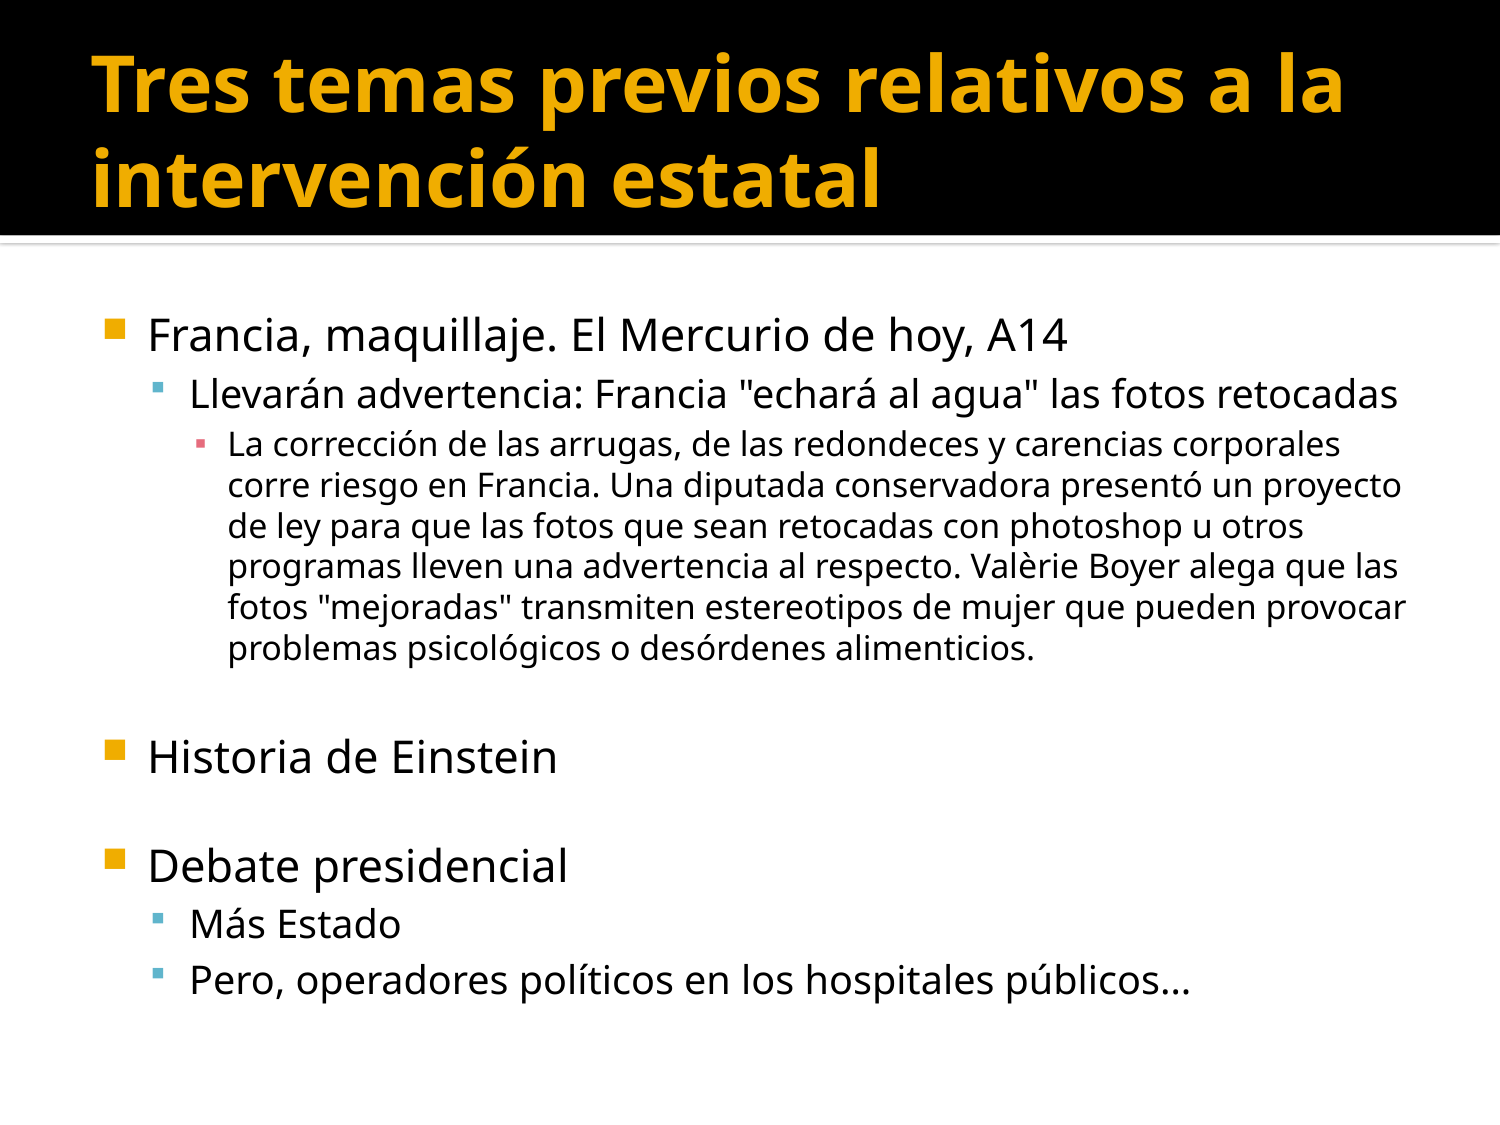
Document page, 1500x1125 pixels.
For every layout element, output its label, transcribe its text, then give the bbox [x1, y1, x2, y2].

list Francia, maquillaje. El Mercurio de hoy, A14 Llevarán advertencia: Francia "echará al agua" las fotos retocadas La corrección de las arrugas, de las redondeces y carencias corporales corre riesgo en Francia. Una diputada conservadora presentó un proyecto de ley para que las fotos que sean retocadas con photoshop u otros programas lleven una advertencia al respecto. Valèrie Boyer alega que las fotos "mejoradas" transmiten estereotipos de mujer que pueden provocar problemas psicológicos o desórdenes alimenticios. Historia de Einstein Debate presidencial Más Estado Pero, operadores políticos en los hospitales públicos… [75, 291, 1425, 1050]
title Tres temas previos relativos a la intervención estatal [75, 25, 1425, 231]
